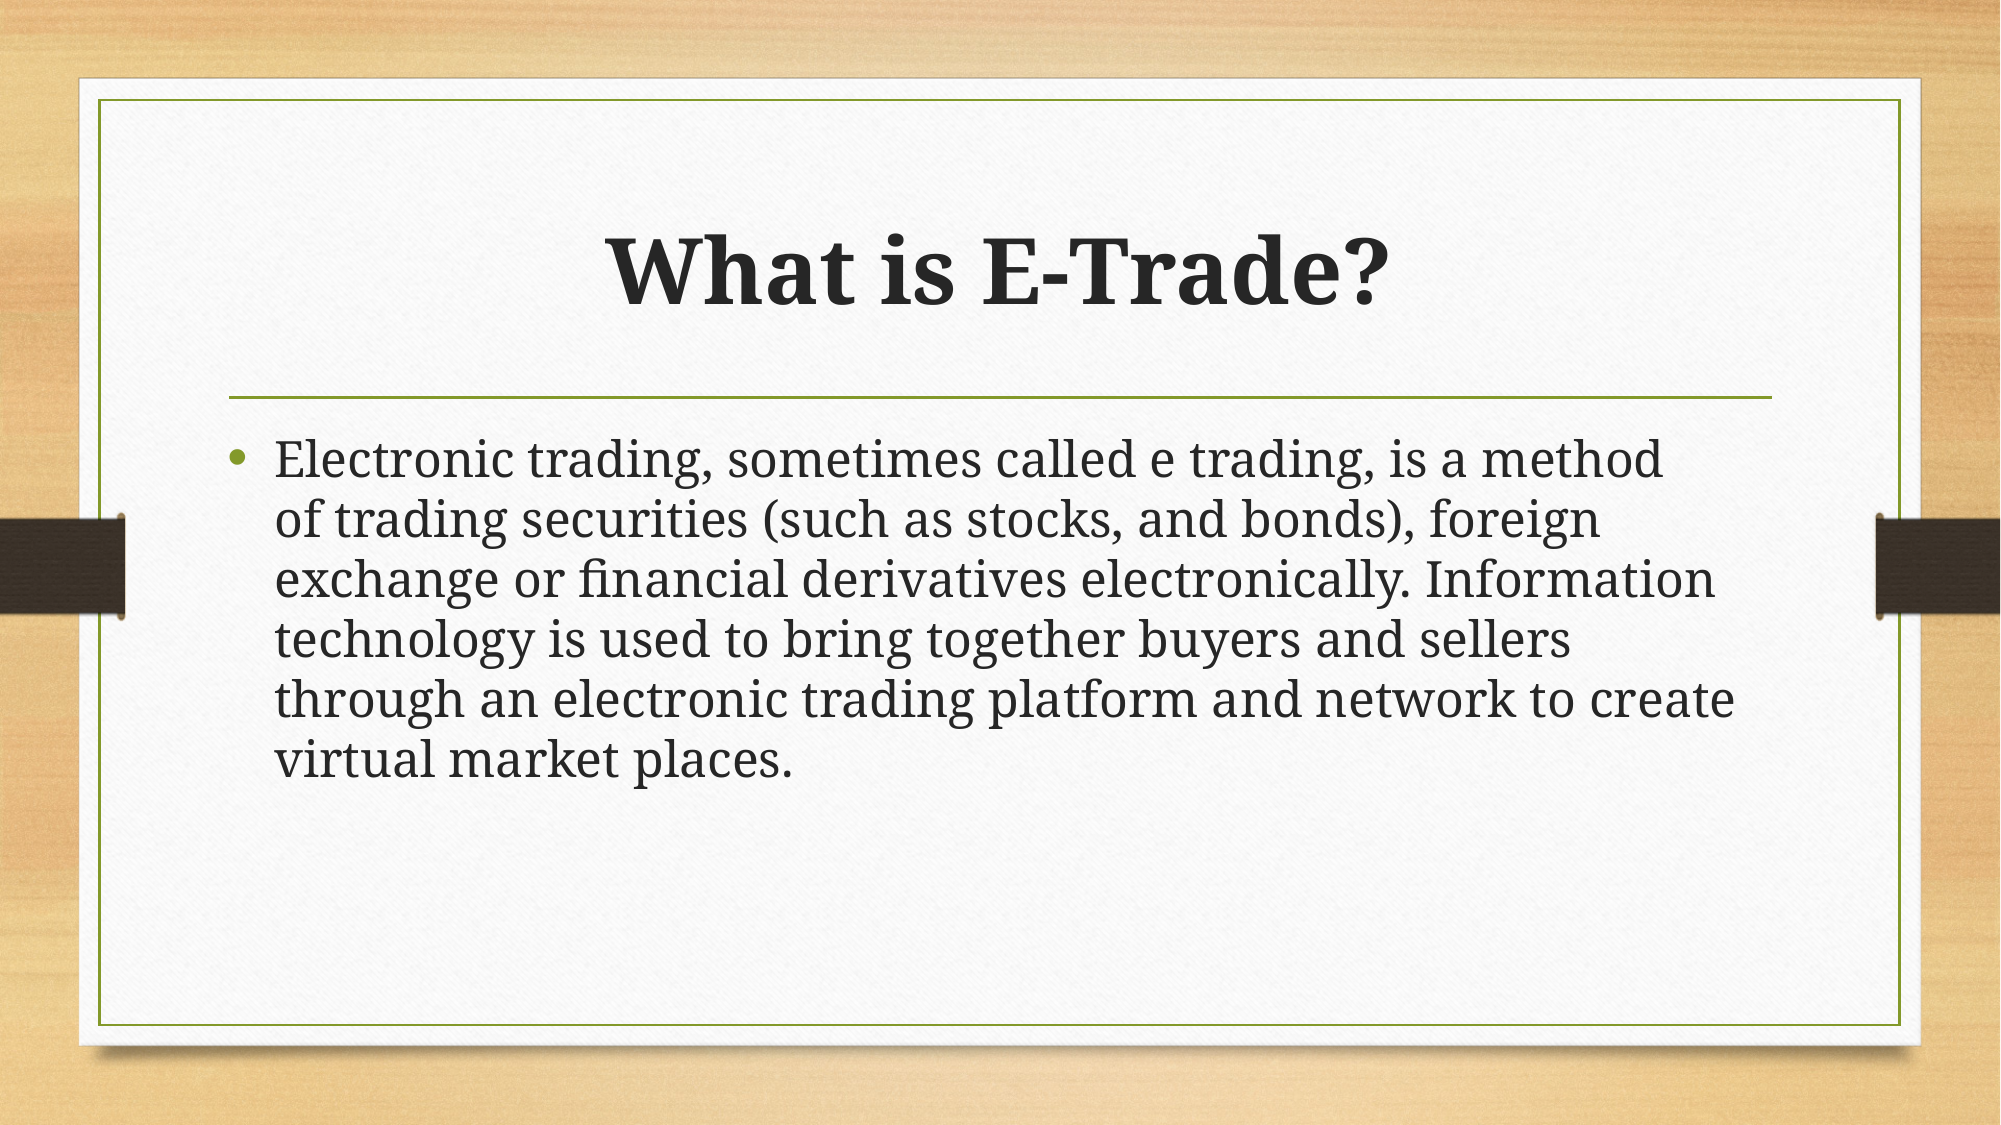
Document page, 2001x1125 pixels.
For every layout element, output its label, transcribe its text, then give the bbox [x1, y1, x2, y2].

list Electronic trading, sometimes called e trading, is a method of trading securities (such as stocks, and bonds), foreign exchange or financial derivatives electronically. Information technology is used to bring together buyers and sellers through an electronic trading platform and network to create virtual market places. [212, 419, 1788, 964]
picture [0, 0, 2001, 1125]
title What is E-Trade? [212, 161, 1788, 375]
